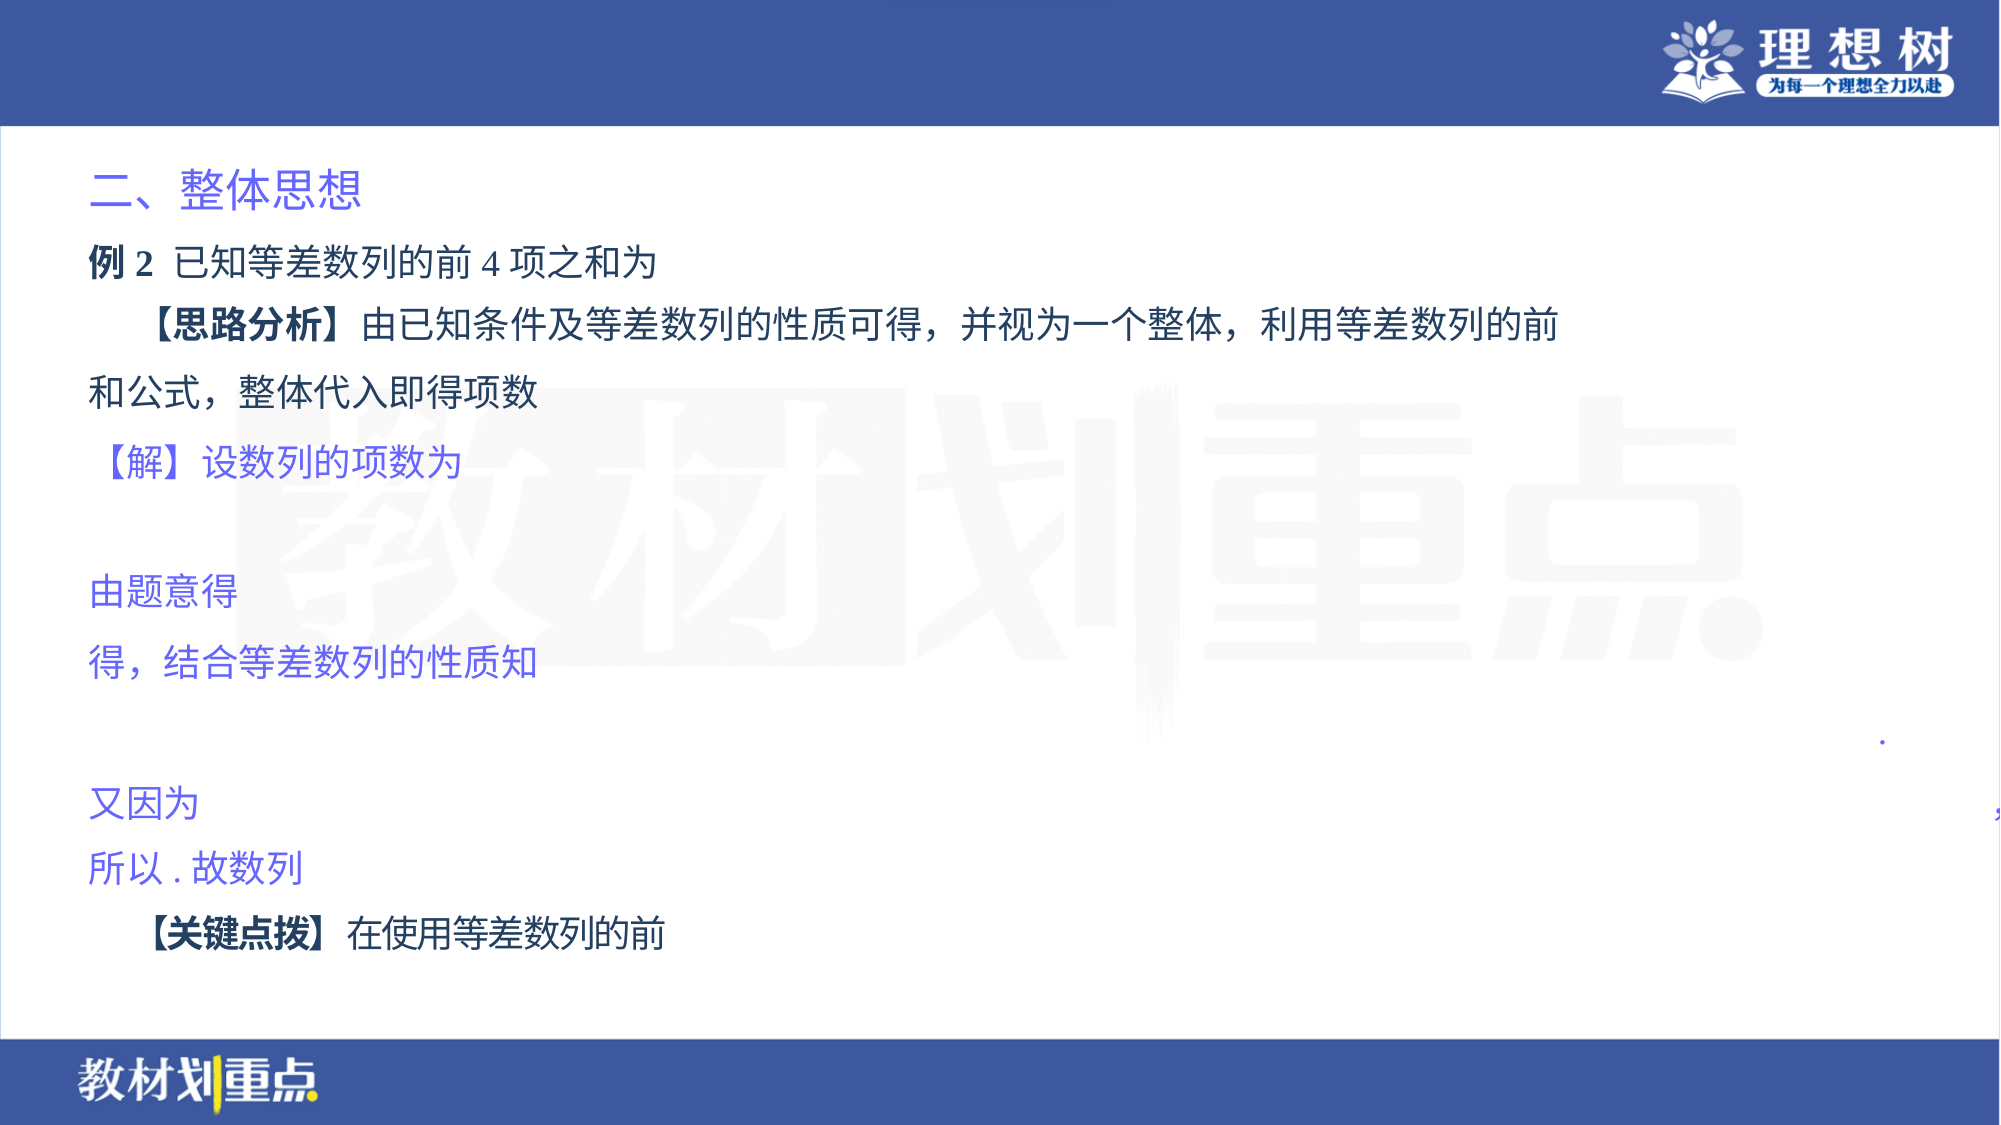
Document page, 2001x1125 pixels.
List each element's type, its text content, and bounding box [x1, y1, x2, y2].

picture [0, 0, 2000, 1125]
text_box 二、整体思想 [88, 135, 1911, 244]
